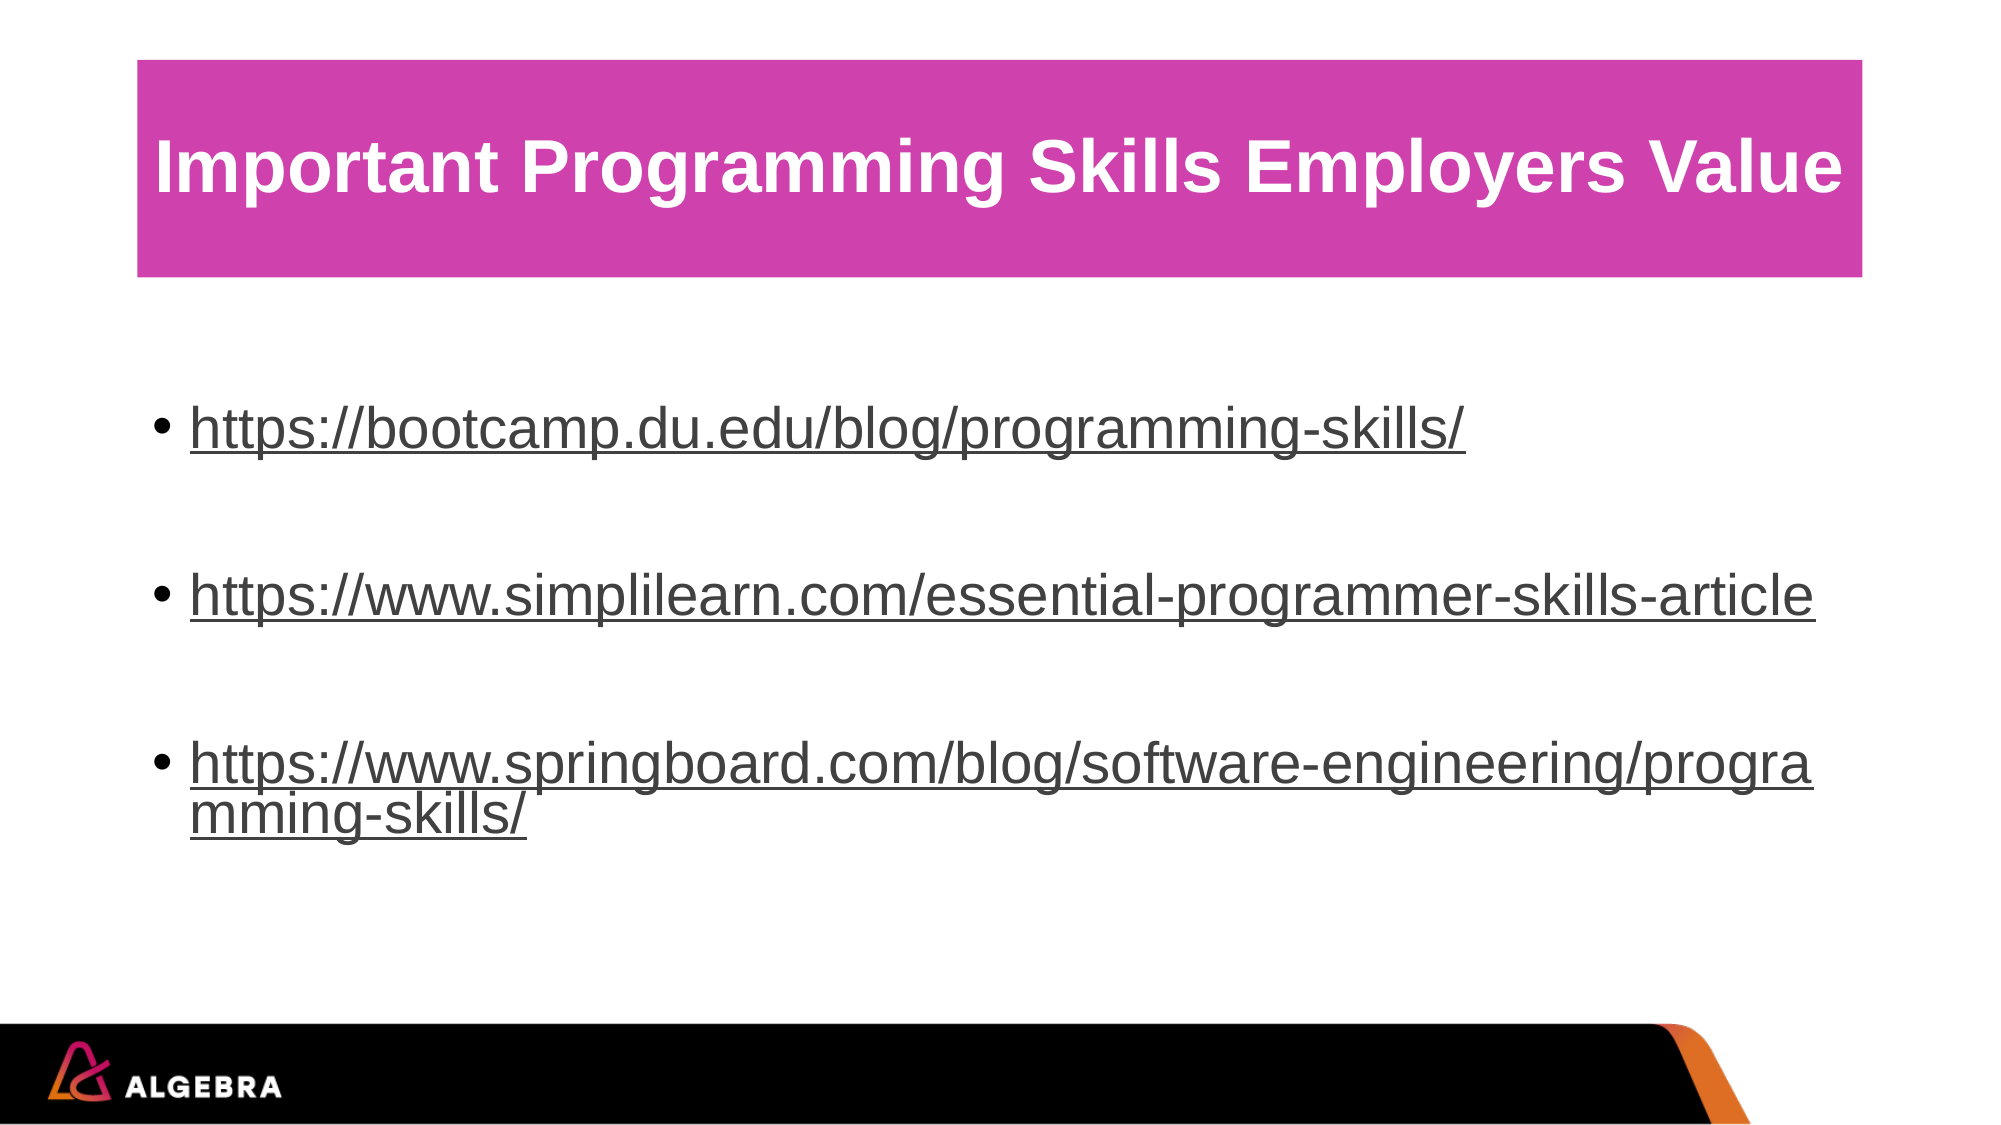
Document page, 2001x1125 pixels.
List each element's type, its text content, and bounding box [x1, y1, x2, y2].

title Important Programming Skills Employers Value [137, 59, 1863, 278]
list https://bootcamp.du.edu/blog/programming-skills/ https://www.simplilearn.com/essential-programmer-skills-article https://www.springboard.com/blog/software-engineering/programming-skills/ [137, 299, 1863, 1014]
picture [0, 1023, 1958, 1125]
